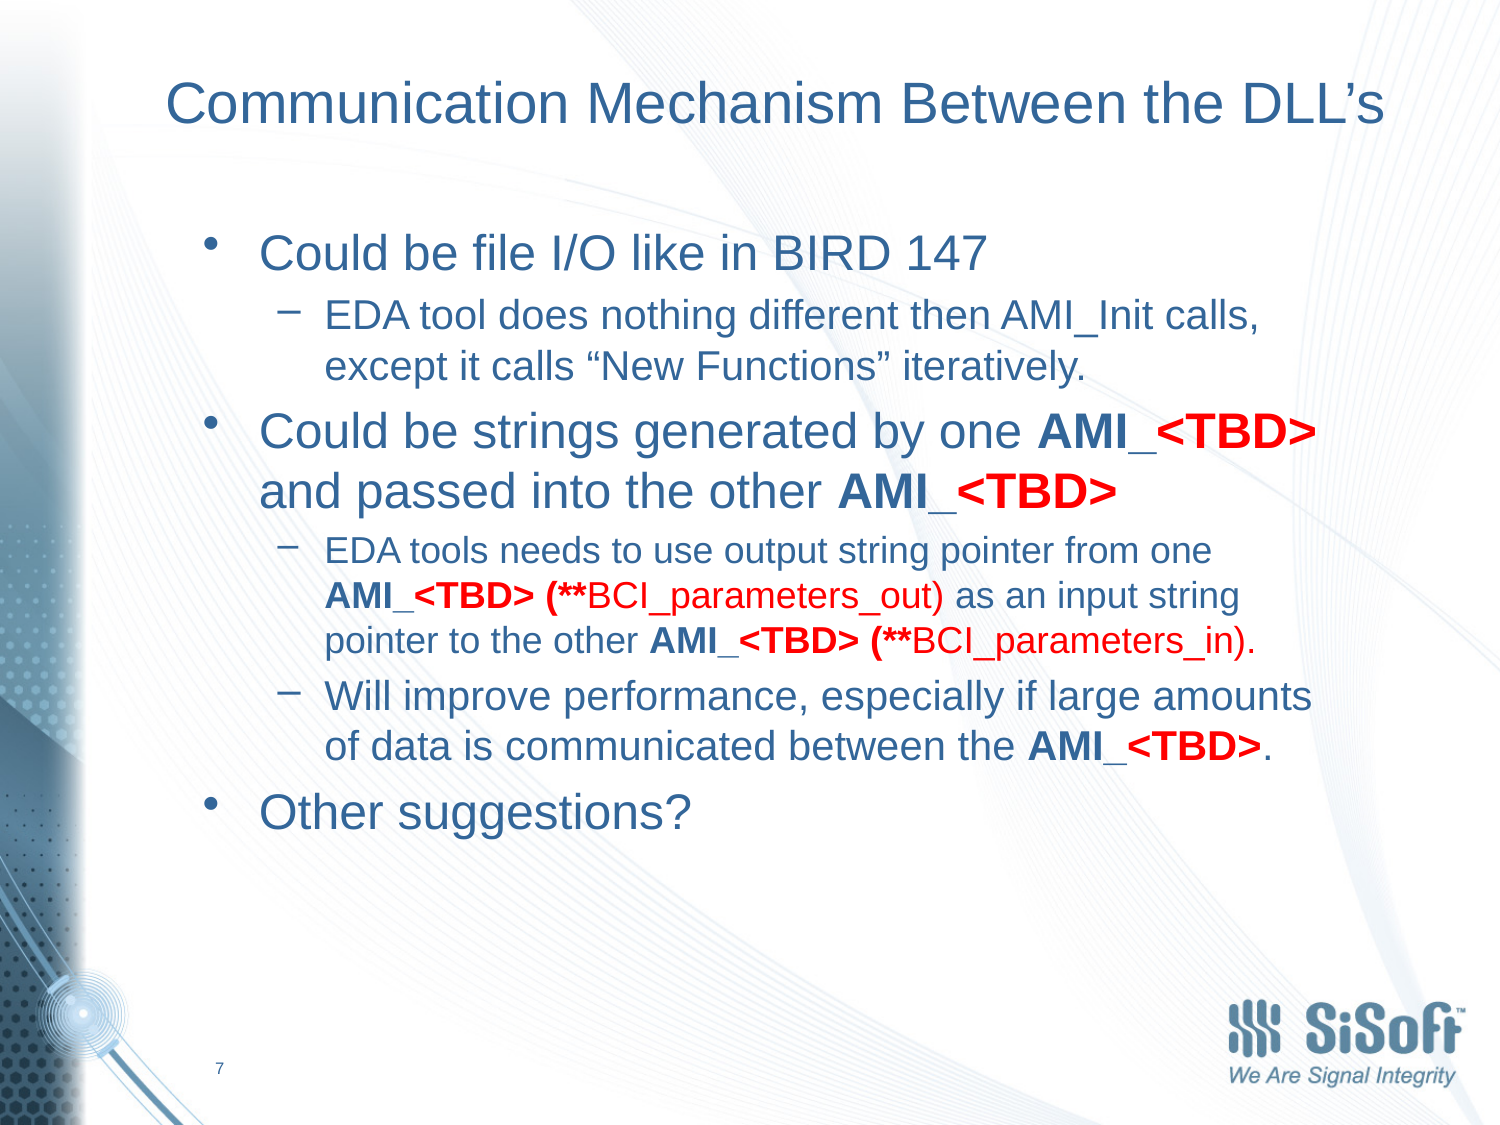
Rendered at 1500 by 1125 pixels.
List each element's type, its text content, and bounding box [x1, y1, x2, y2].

title Communication Mechanism Between the DLL’s [150, 24, 1419, 175]
list Could be file I/O like in BIRD 147 EDA tool does nothing different then AMI_Init calls, except it calls “New Functions” iteratively. Could be strings generated by one AMI_<TBD> and passed into the other AMI_<TBD> EDA tools needs to use output string pointer from one AMI_<TBD> (**BCI_parameters_out) as an input string pointer to the other AMI_<TBD> (**BCI_parameters_in). Will improve performance, especially if large amounts of data is communicated between the AMI_<TBD>. Other suggestions? [187, 212, 1363, 963]
picture [0, 0, 1500, 1125]
footer 7 [200, 1050, 975, 1104]
